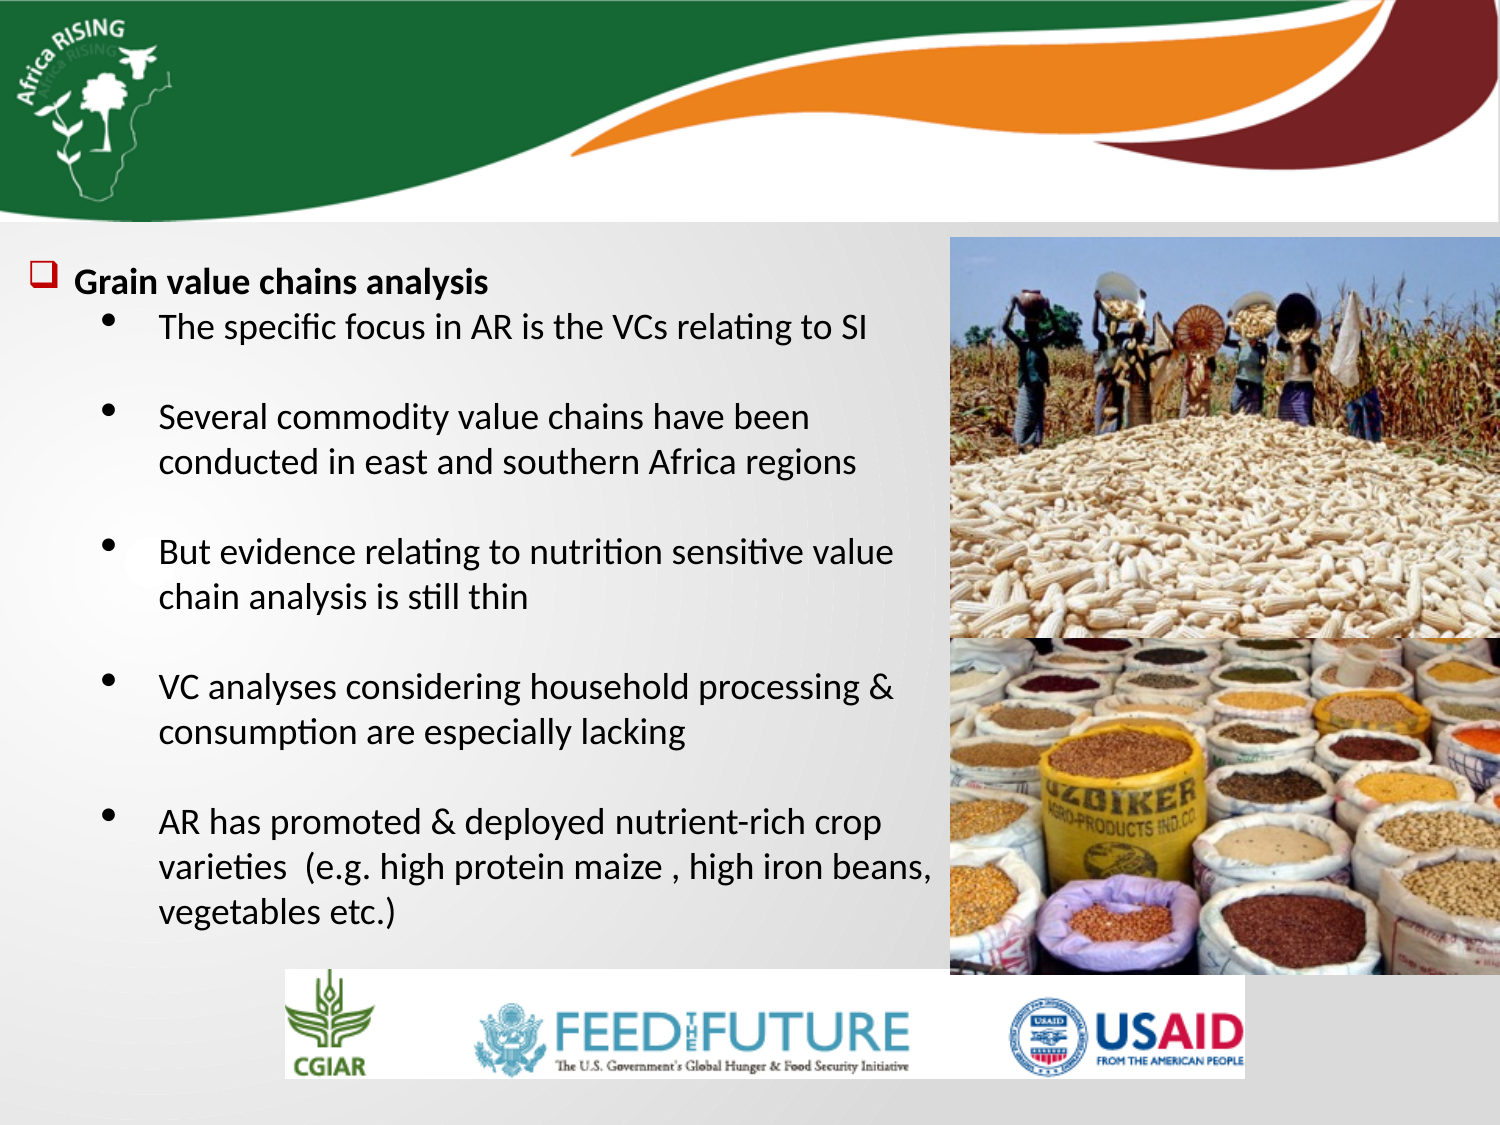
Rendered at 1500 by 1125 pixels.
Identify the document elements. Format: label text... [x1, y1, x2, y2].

picture [949, 236, 1500, 1079]
picture [0, 0, 1499, 222]
text_box Grain value chains analysis The specific focus in AR is the VCs relating to SI Several commodity value chains have been conducted in east and southern Africa regions But evidence relating to nutrition sensitive value chain analysis is still thin VC analyses considering household processing & consumption are especially lacking AR has promoted & deployed nutrient-rich crop varieties (e.g. high protein maize , high iron beans, vegetables etc.) [12, 249, 963, 1125]
